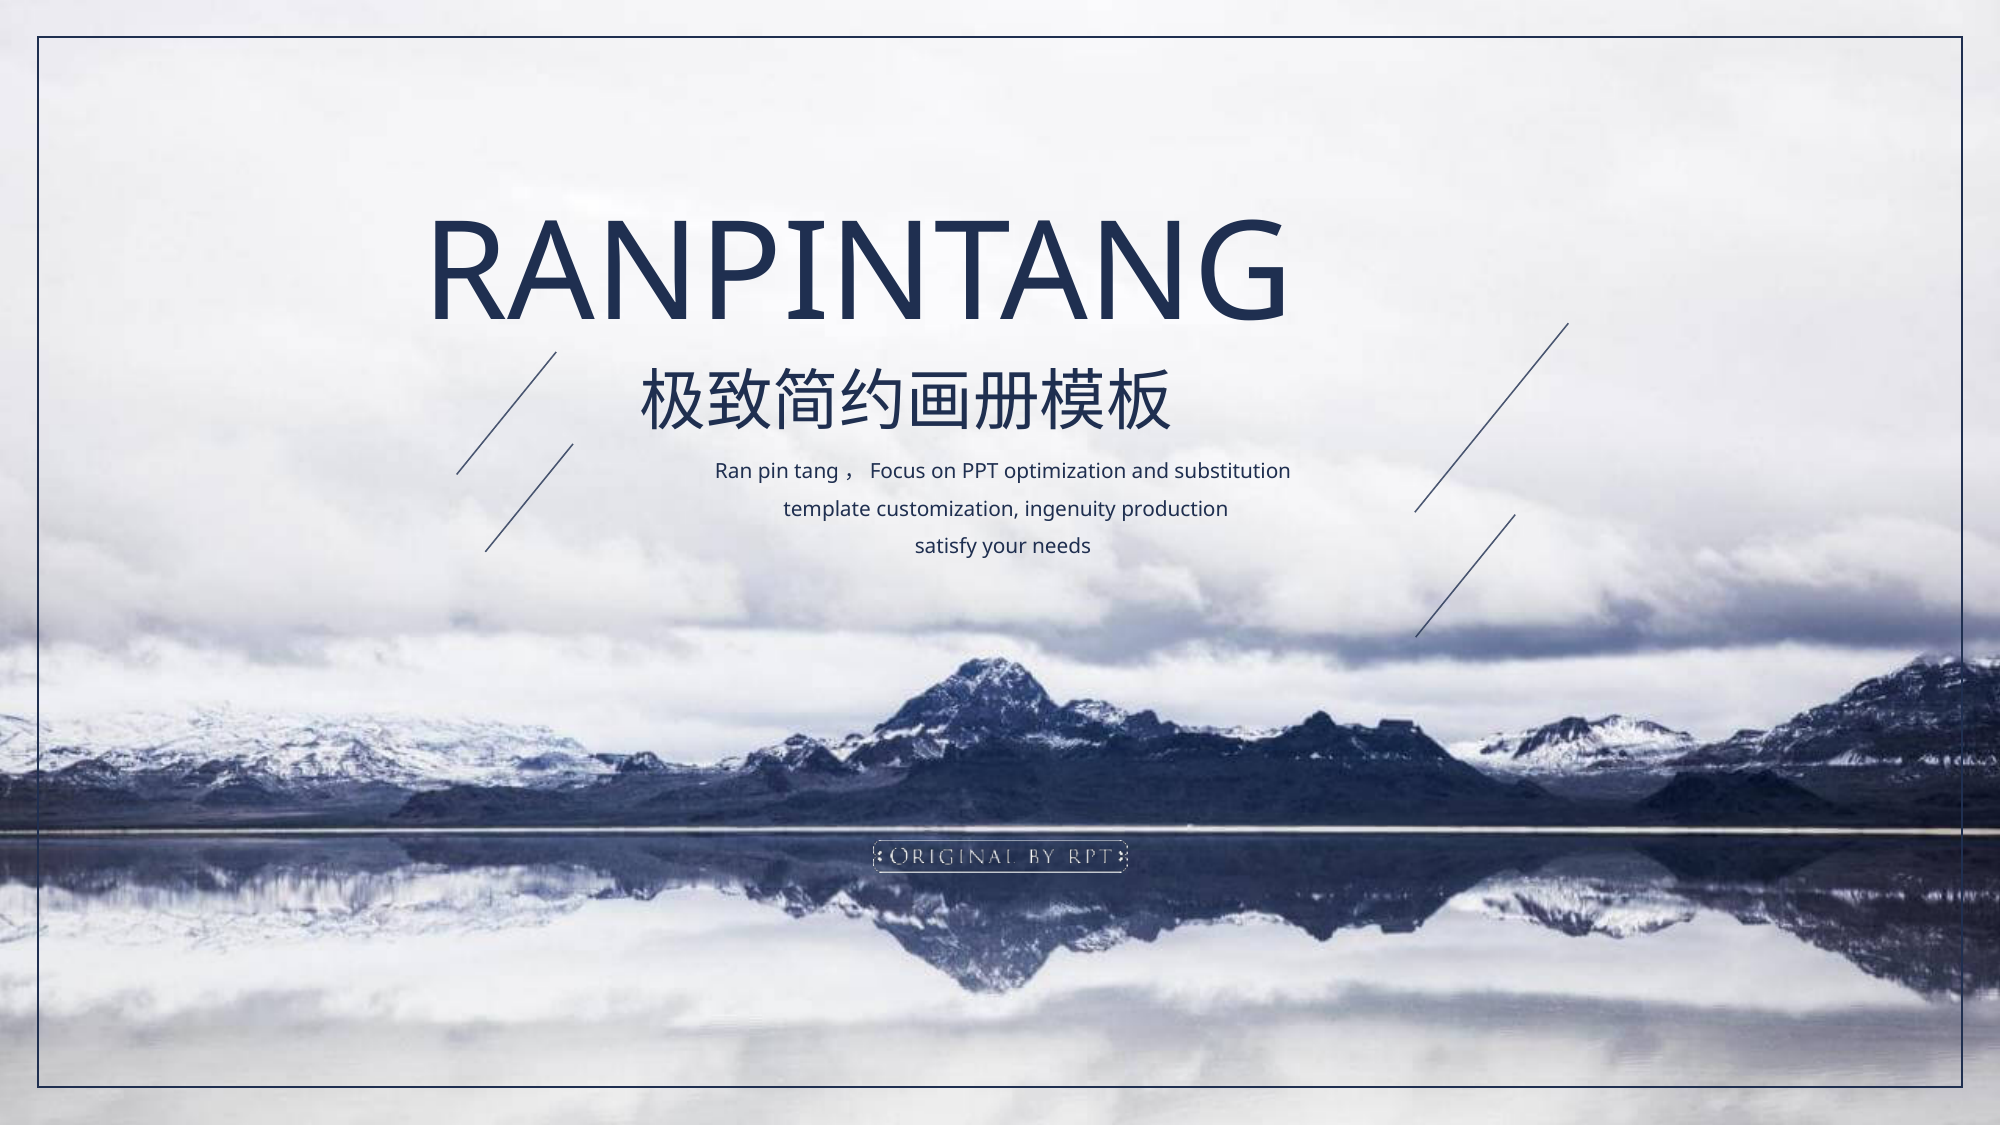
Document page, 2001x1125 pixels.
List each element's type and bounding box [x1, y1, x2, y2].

text_box [1415, 514, 1516, 638]
picture [0, 0, 2000, 1125]
text_box [456, 351, 557, 475]
text_box [485, 443, 574, 552]
text_box [1414, 323, 1569, 513]
